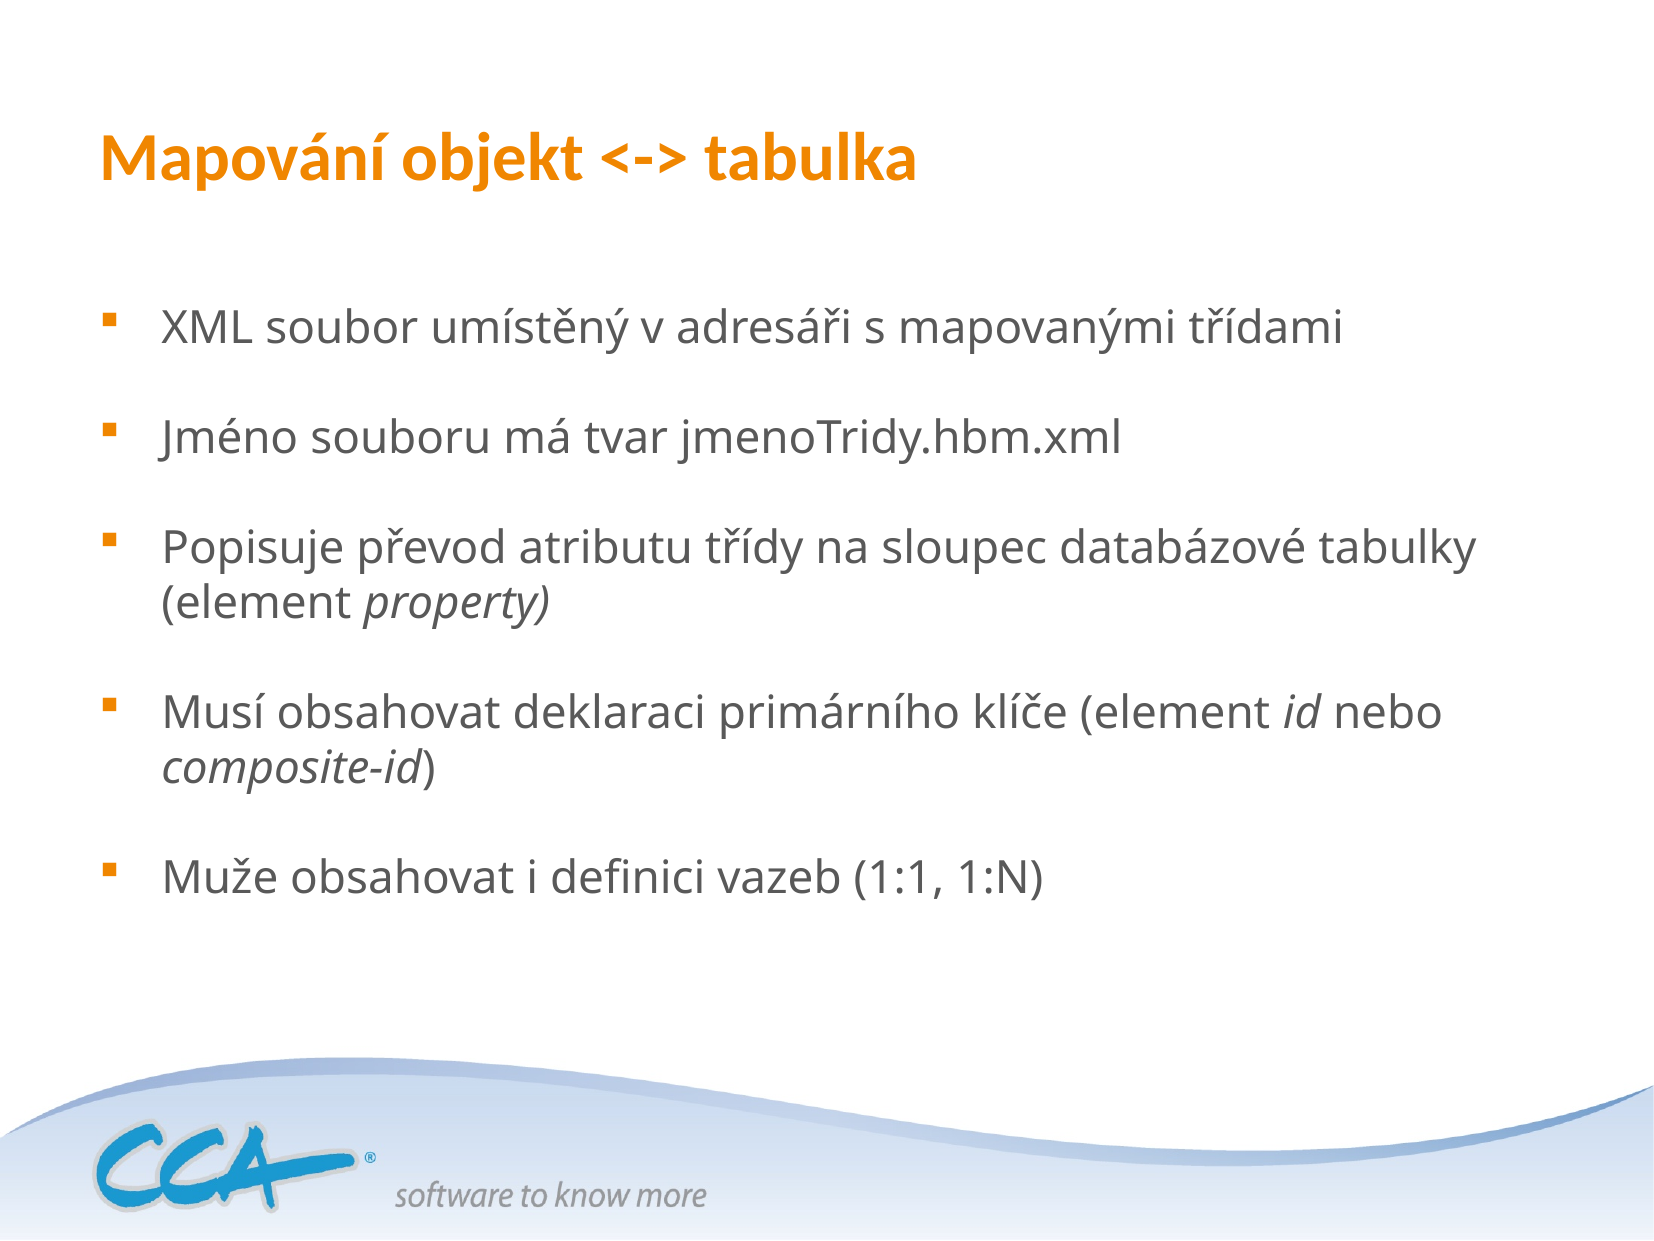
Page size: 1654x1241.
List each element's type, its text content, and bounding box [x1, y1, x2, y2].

list XML soubor umístěný v adresáři s mapovanými třídami Jméno souboru má tvar jmenoTridy.hbm.xml Popisuje převod atributu třídy na sloupec databázové tabulky (element property) Musí obsahovat deklaraci primárního klíče (element id nebo composite-id) Muže obsahovat i definici vazeb (1:1, 1:N) [82, 289, 1571, 1108]
picture [0, 0, 1654, 1240]
title Mapování objekt <-> tabulka [82, 49, 1571, 257]
